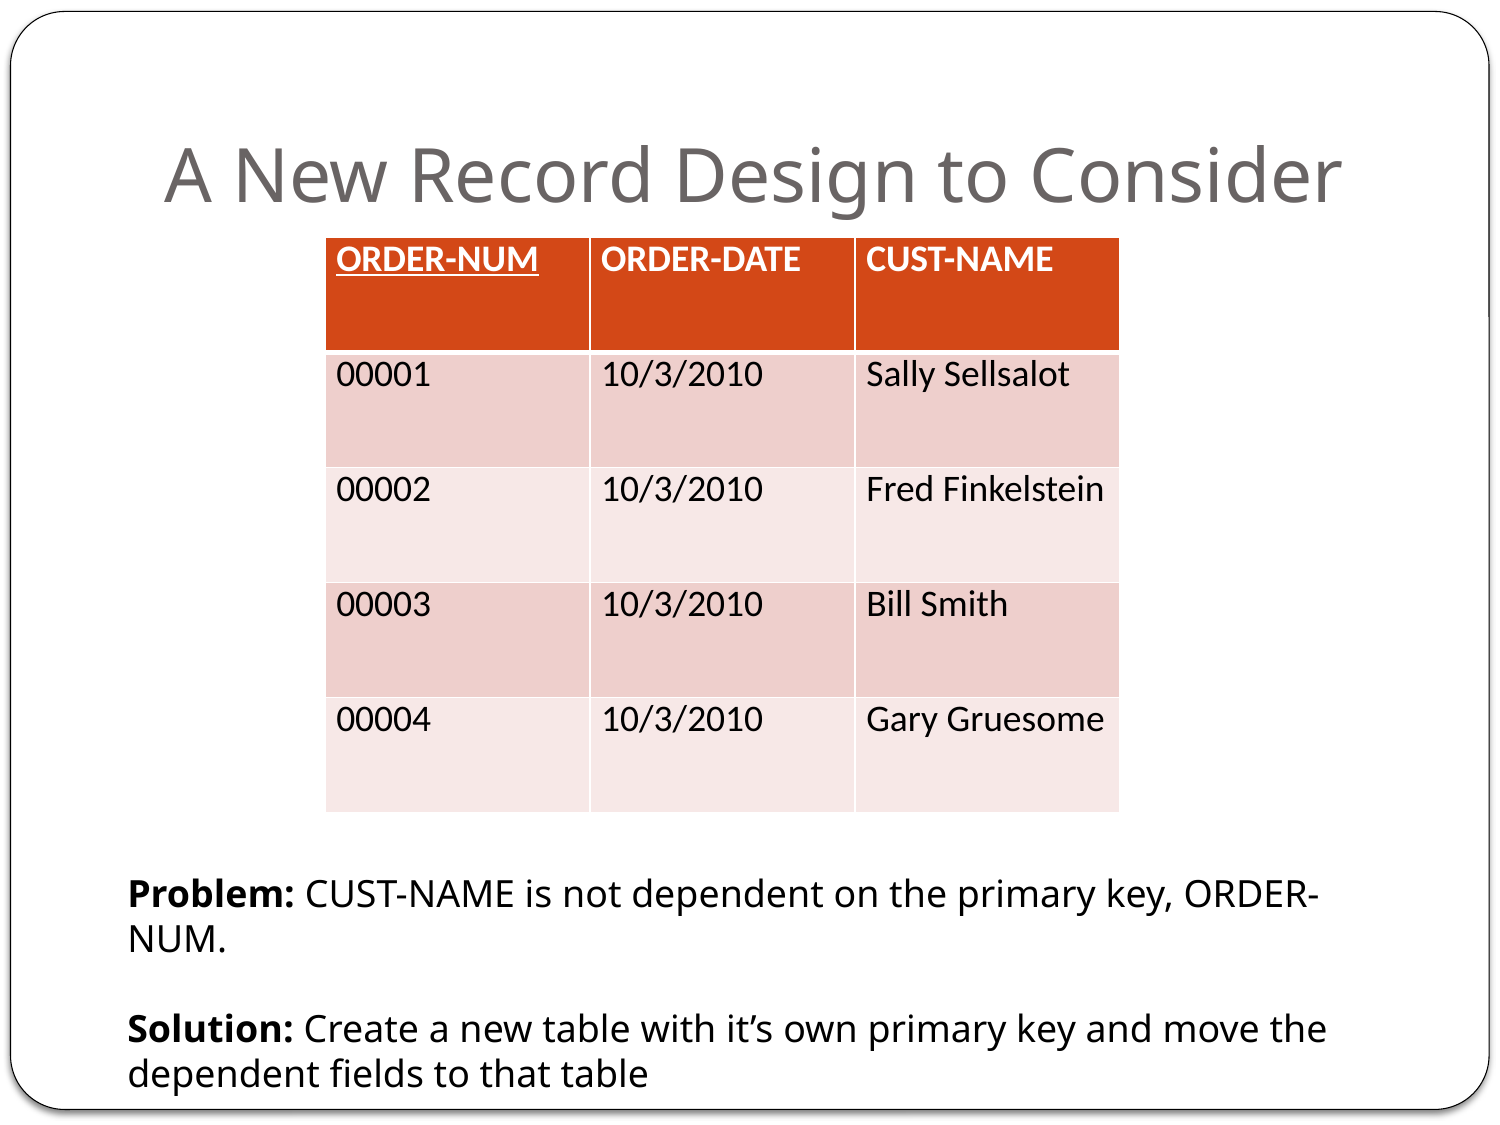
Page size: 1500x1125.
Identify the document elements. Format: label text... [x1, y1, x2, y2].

table_cell 00004 [326, 698, 589, 812]
table_cell 00002 [326, 468, 589, 582]
table_cell 10/3/2010 [591, 583, 854, 697]
table_cell 10/3/2010 [591, 355, 854, 467]
table_cell Gary Gruesome [856, 698, 1119, 812]
table_header ORDER-NUM [326, 238, 589, 350]
table_cell 10/3/2010 [591, 698, 854, 812]
title A New Record Design to Consider [150, 45, 1425, 233]
table_cell Bill Smith [856, 583, 1119, 697]
table_cell 00001 [326, 355, 589, 467]
text_box Problem: CUST-NAME is not dependent on the primary key, ORDER-NUM. Solution: Create a new table with it’s own primary key and move the dependent fields to that table [112, 862, 1425, 1103]
table_cell 00003 [326, 583, 589, 697]
table_header CUST-NAME [856, 238, 1119, 350]
table_header ORDER-DATE [591, 238, 854, 350]
table_cell 10/3/2010 [591, 468, 854, 582]
table_cell Fred Finkelstein [856, 468, 1119, 582]
table_cell Sally Sellsalot [856, 355, 1119, 467]
